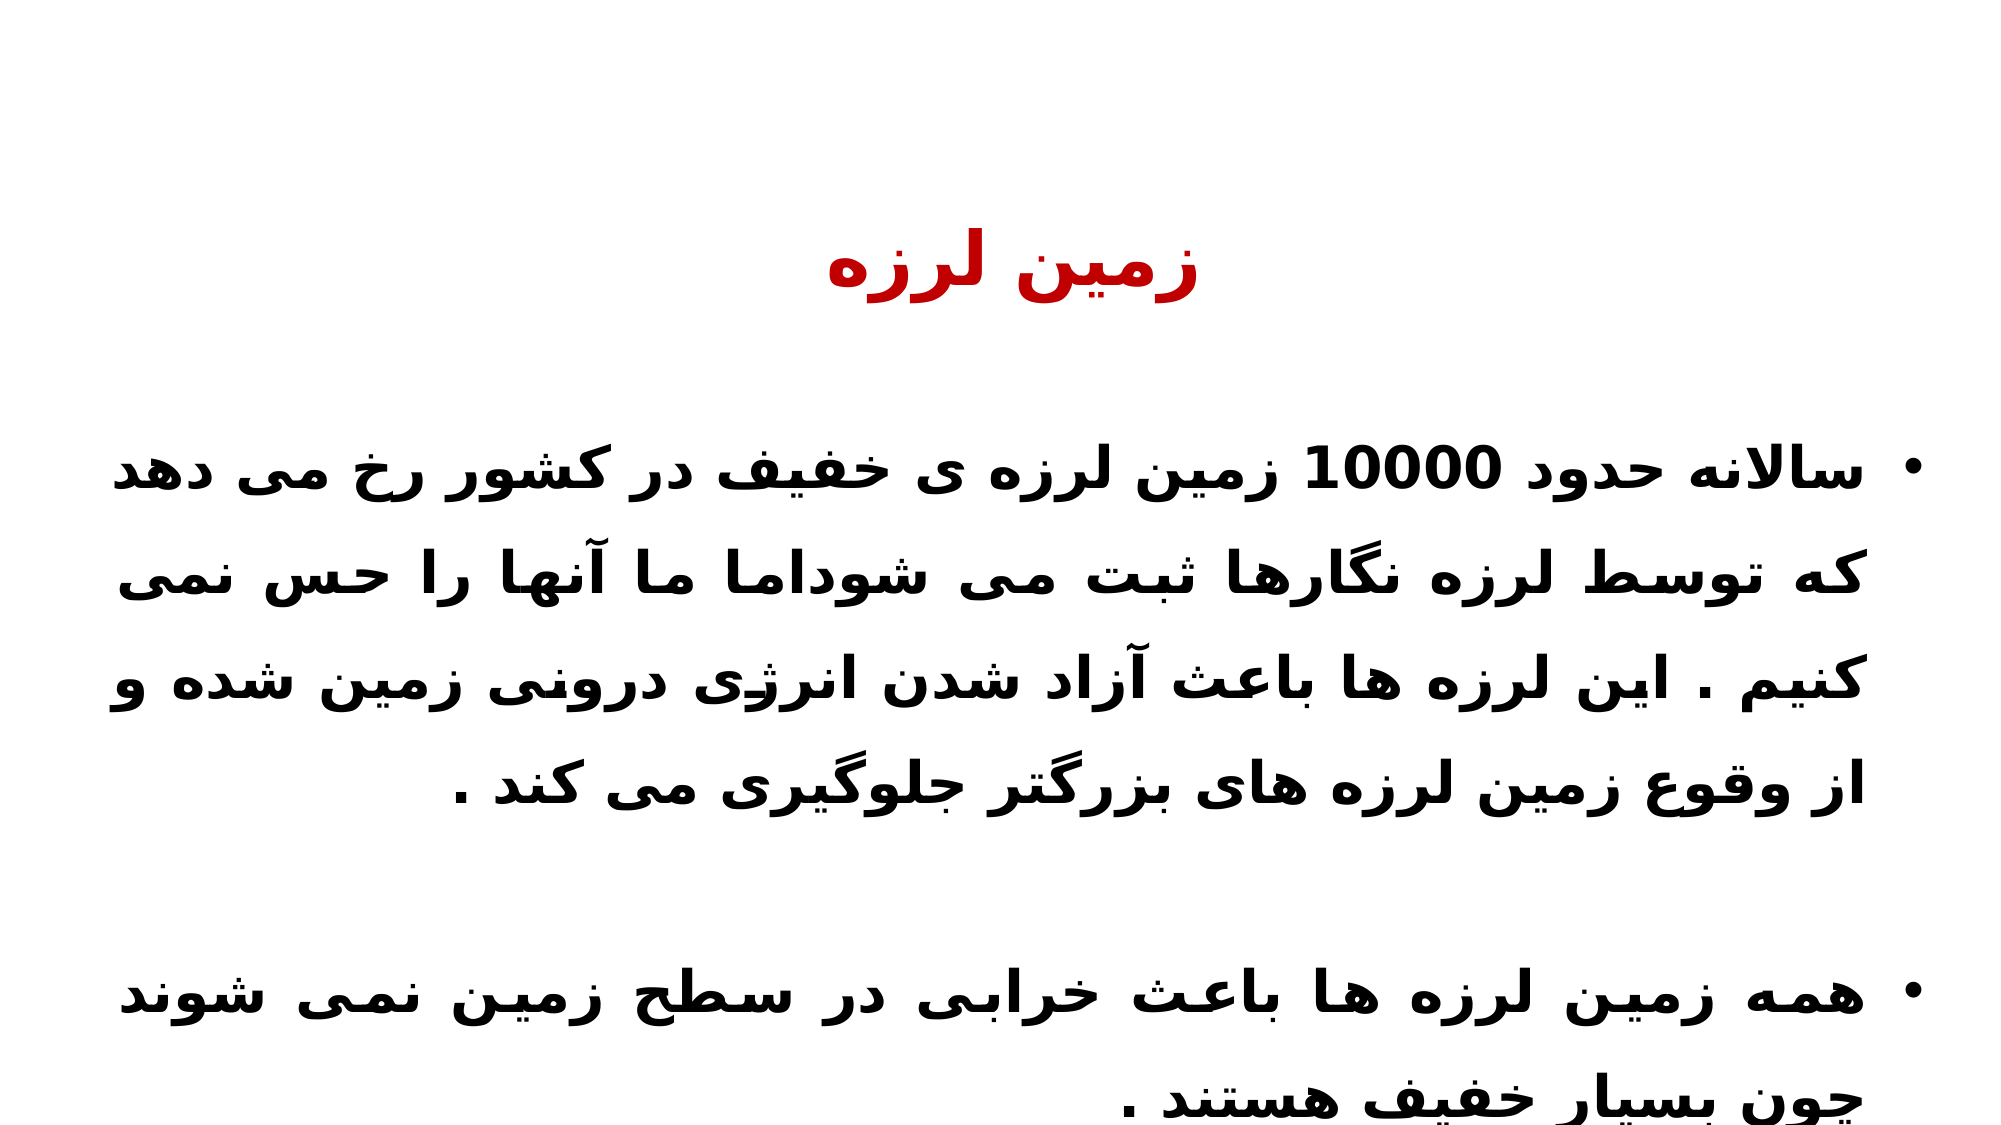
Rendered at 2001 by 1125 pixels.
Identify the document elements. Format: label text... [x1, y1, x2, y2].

text_box سالانه حدود 10000 زمین لرزه ی خفیف در کشور رخ می دهد که توسط لرزه نگارها ثبت می شوداما ما آنها را حس نمی کنیم . این لرزه ها باعث آزاد شدن انرژی درونی زمین شده و از وقوع زمین لرزه های بزرگتر جلوگیری می کند . همه زمین لرزه ها باعث خرابی در سطح زمین نمی شوند چون بسیار خفیف هستند . [95, 387, 1939, 1125]
text_box زمین لرزه [785, 203, 1218, 308]
